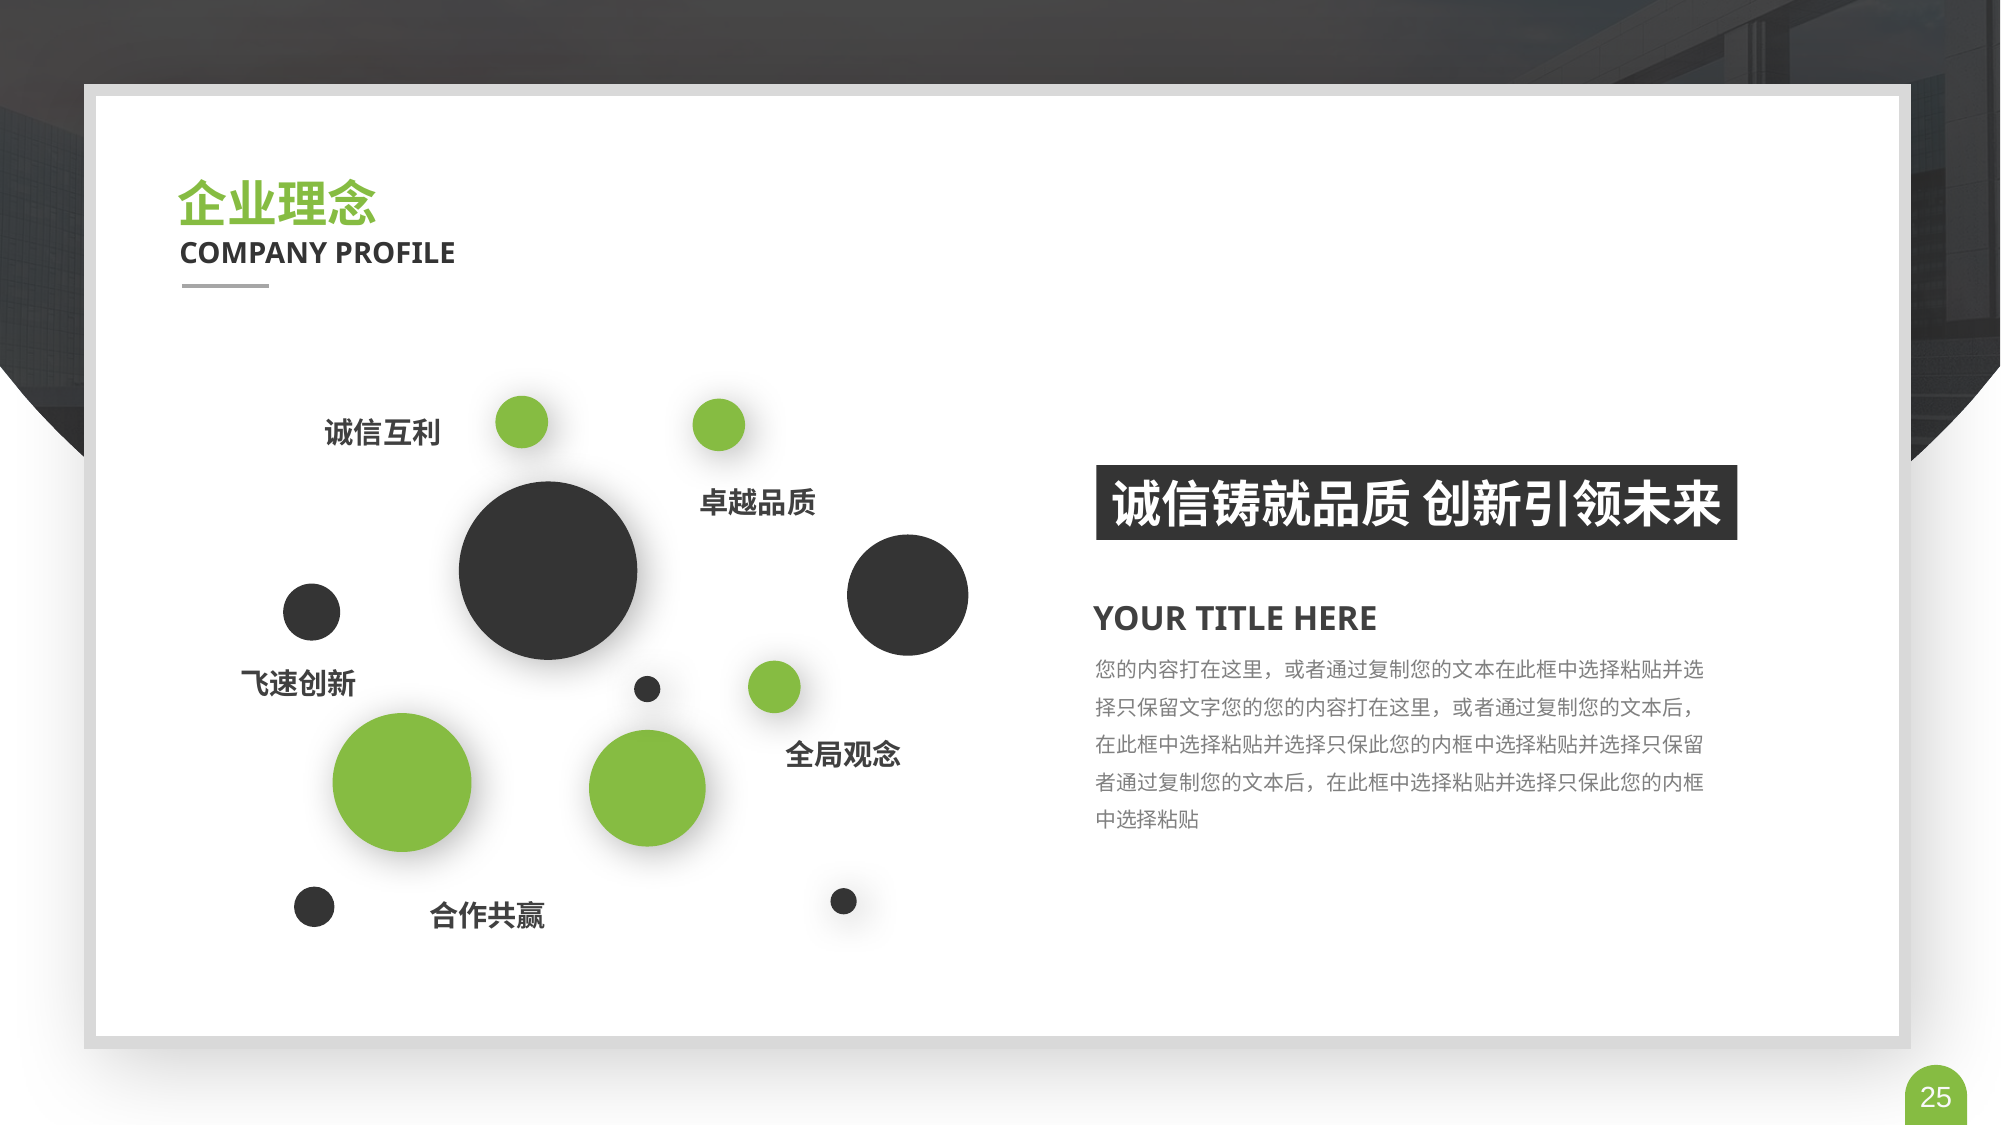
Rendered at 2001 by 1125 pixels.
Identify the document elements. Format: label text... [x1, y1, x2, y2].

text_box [1078, 569, 1720, 842]
text_box 诚信铸就品质 创新引领未来 [1096, 465, 1738, 540]
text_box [162, 146, 749, 312]
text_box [233, 395, 968, 934]
